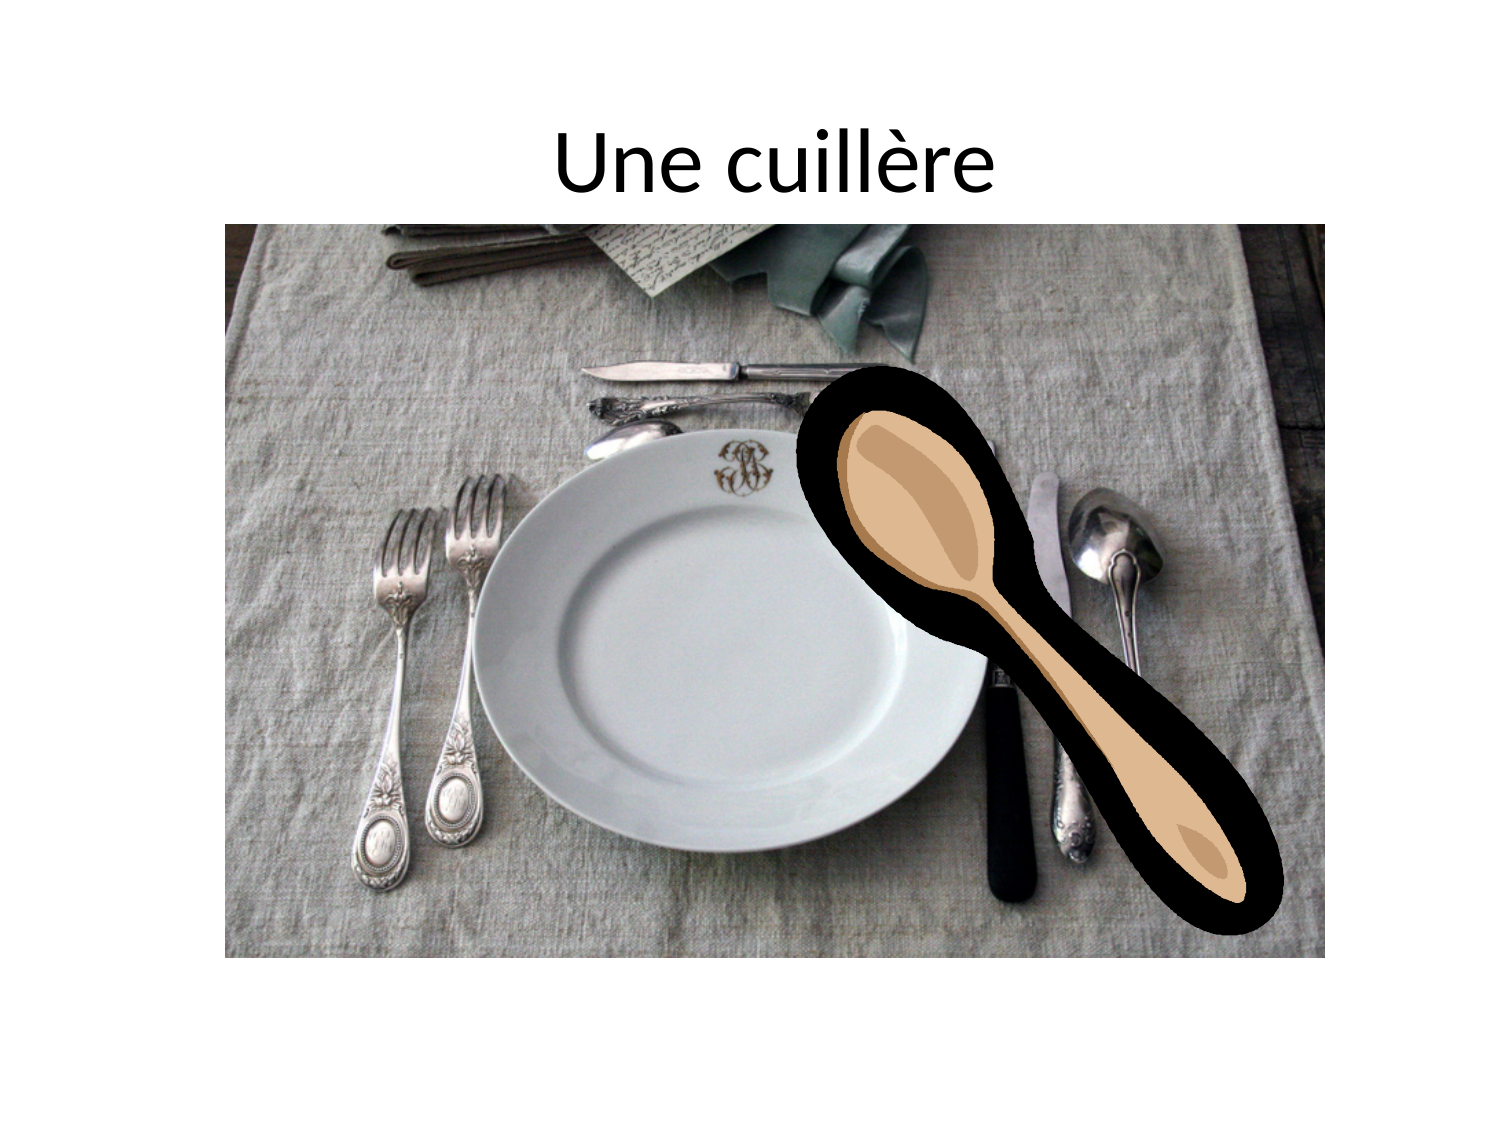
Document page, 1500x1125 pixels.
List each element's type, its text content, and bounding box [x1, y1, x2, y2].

title Une cuillère [137, 62, 1413, 250]
picture [224, 224, 1326, 959]
